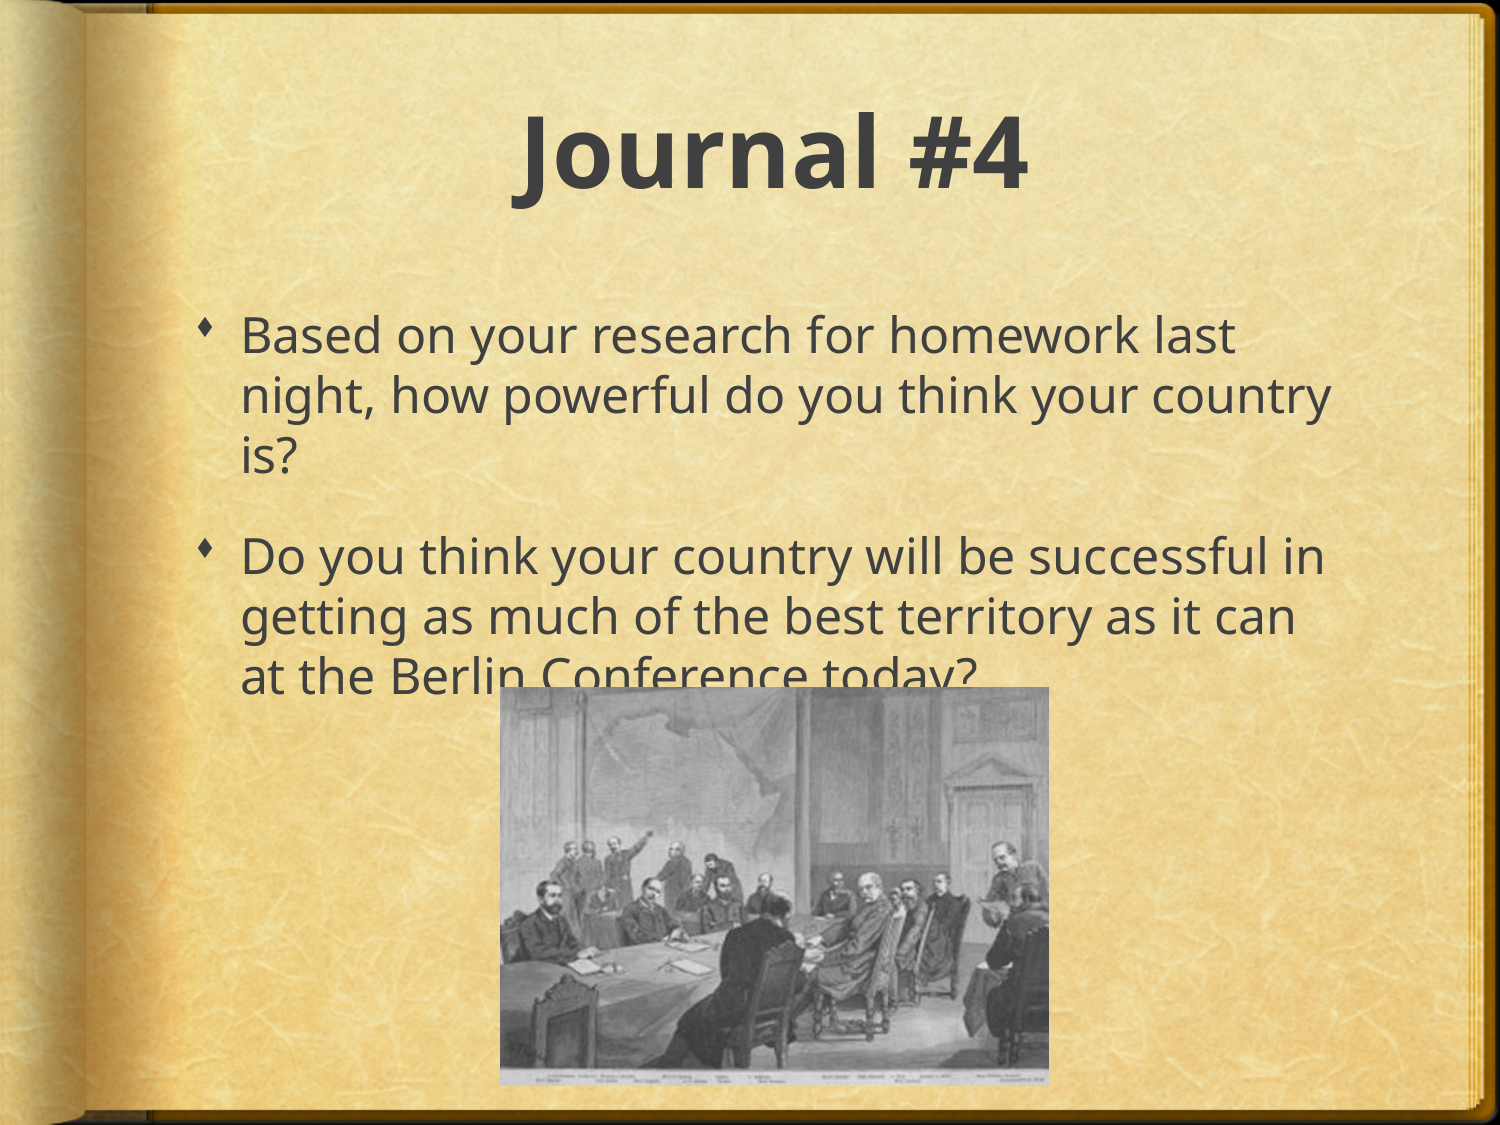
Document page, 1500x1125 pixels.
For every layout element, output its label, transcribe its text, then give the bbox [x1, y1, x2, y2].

list Based on your research for homework last night, how powerful do you think your country is? Do you think your country will be successful in getting as much of the best territory as it can at the Berlin Conference today? [178, 295, 1372, 1005]
title Journal #4 [178, 45, 1372, 265]
picture [0, 0, 1500, 1125]
